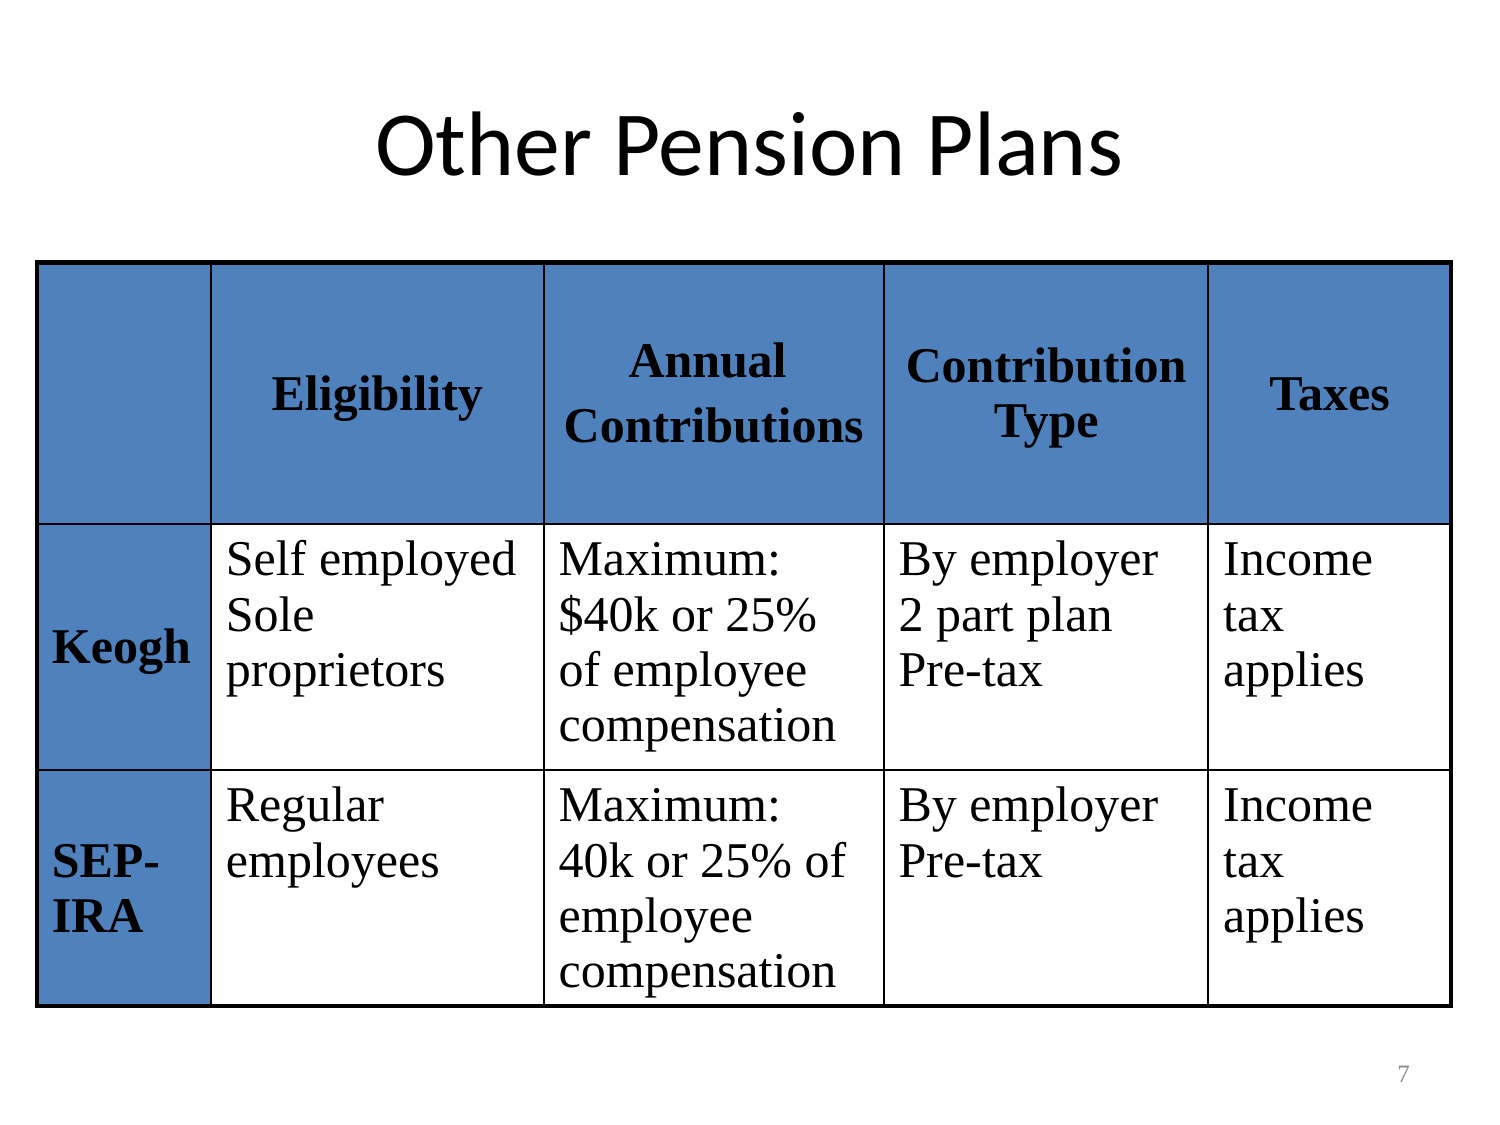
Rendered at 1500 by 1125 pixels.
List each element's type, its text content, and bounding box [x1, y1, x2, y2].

table_cell Income tax applies [1209, 525, 1449, 769]
table_cell Self employed Sole proprietors [212, 525, 543, 769]
table_cell Maximum: 40k or 25% of employee compensation [545, 771, 883, 1004]
title Other Pension Plans [75, 45, 1425, 233]
table_cell Keogh [39, 525, 210, 769]
table_cell Regular employees [212, 771, 543, 1004]
table_header Contribution Type [885, 265, 1207, 523]
slide_number 7 [1074, 1042, 1425, 1103]
table_header Eligibility [212, 265, 543, 523]
table_cell By employer Pre-tax [885, 771, 1207, 1004]
table_cell By employer 2 part plan Pre-tax [885, 525, 1207, 769]
table_cell Maximum: $40k or 25% of employee compensation [545, 525, 883, 769]
table_cell Income tax applies [1209, 771, 1449, 1004]
table_cell SEP- IRA [39, 771, 210, 1004]
table_header [39, 265, 210, 523]
table_header Taxes [1209, 265, 1449, 523]
table_header Annual Contributions [545, 265, 883, 523]
